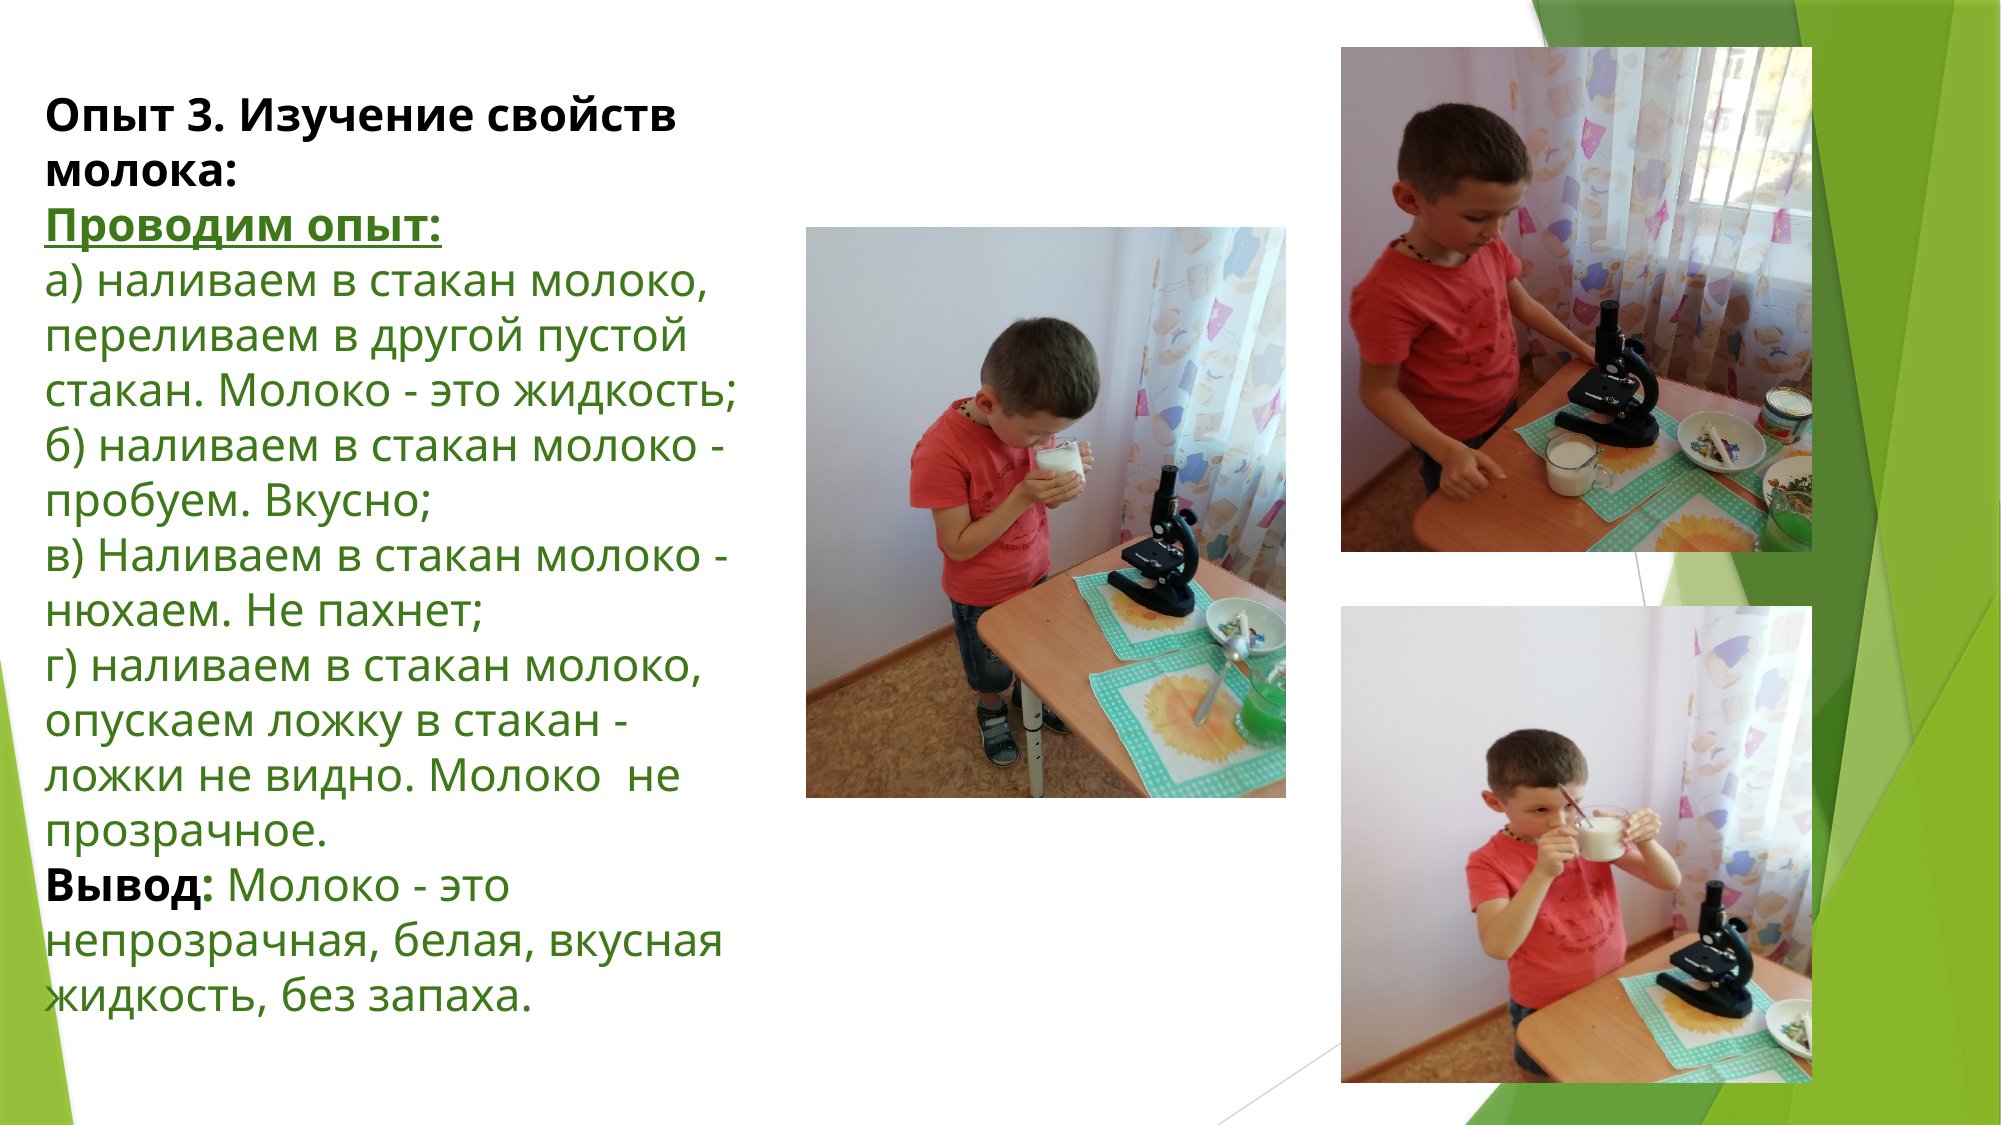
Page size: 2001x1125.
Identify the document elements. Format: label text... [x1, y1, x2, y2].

picture [1340, 605, 1812, 1084]
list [805, 226, 1287, 799]
picture [1340, 46, 1812, 552]
title Опыт 3. Изучение свойств молока: Проводим опыт: а) наливаем в стакан молоко, переливаем в другой пустой стакан. Молоко - это жидкость; б) наливаем в стакан молоко - пробуем. Вкусно; в) Наливаем в стакан молоко - нюхаем. Не пахнет; г) наливаем в стакан молоко, опускаем ложку в стакан - ложки не видно. Молоко не прозрачное. Вывод: Молоко - это непрозрачная, белая, вкусная жидкость, без запаха. [29, 47, 776, 1083]
